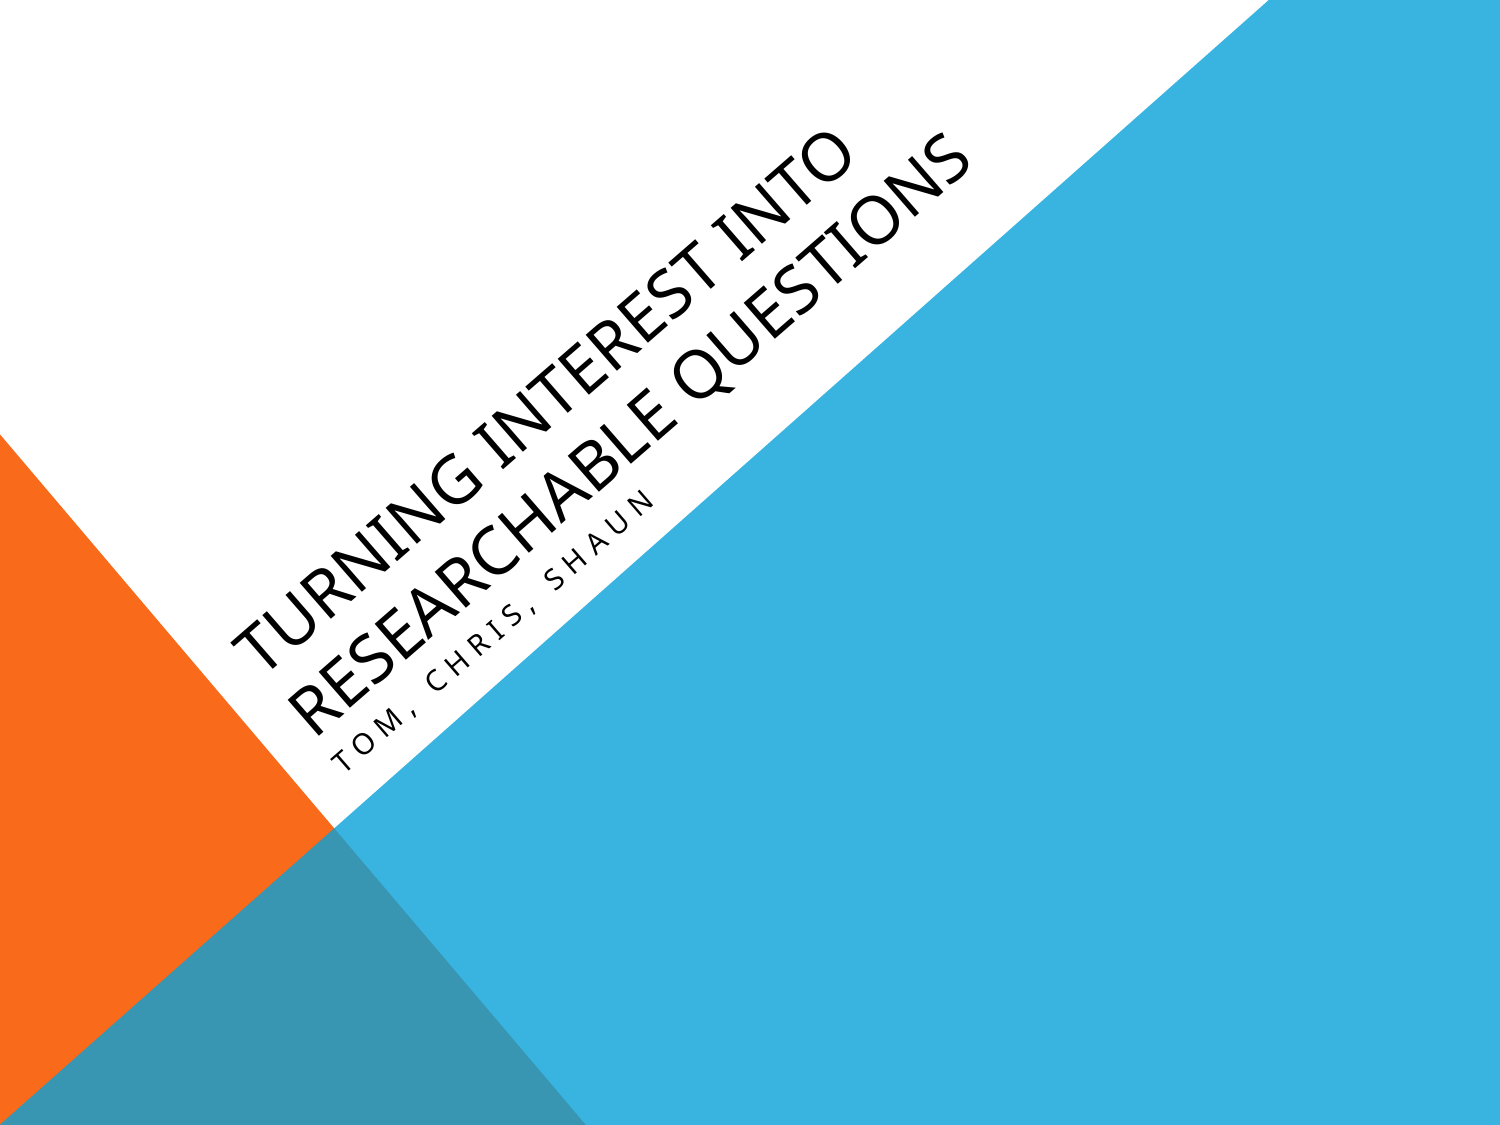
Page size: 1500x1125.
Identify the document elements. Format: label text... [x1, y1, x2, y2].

subtitle Tom, Chris, Shaun [312, 61, 1154, 804]
title TURNING INTEREST INTO RESEARCHABLE QUESTIONS [182, 4, 1012, 761]
